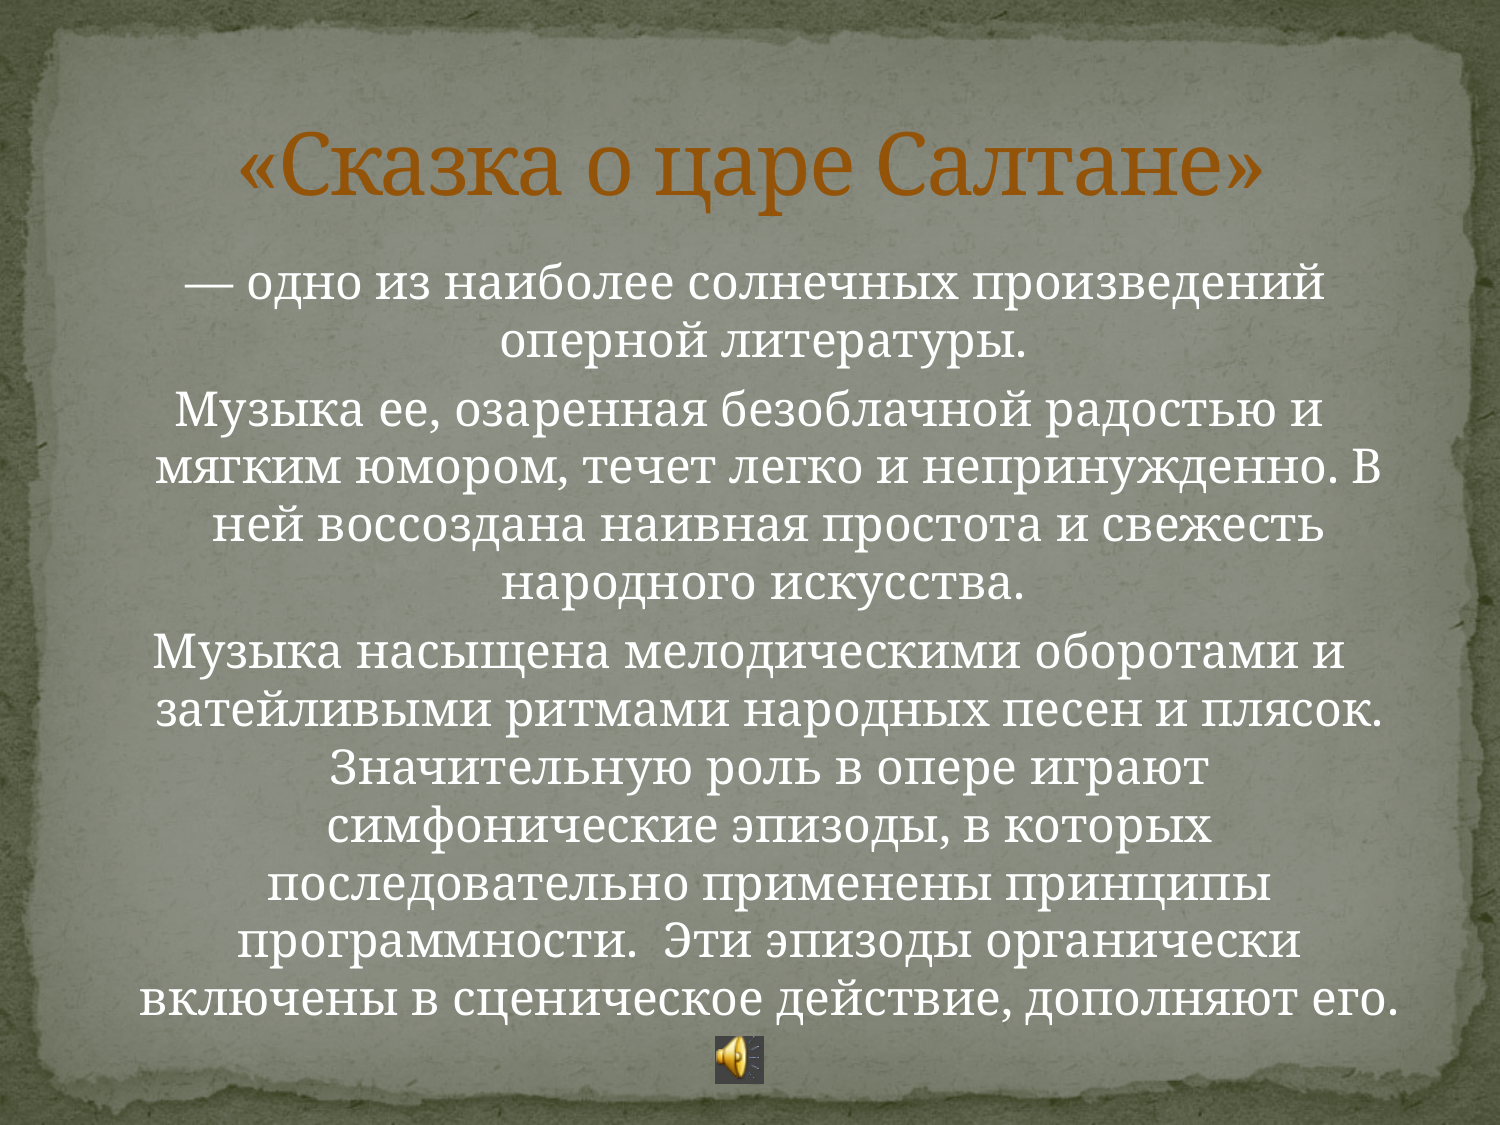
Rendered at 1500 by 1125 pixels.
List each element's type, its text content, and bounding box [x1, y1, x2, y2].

title «Сказка о царе Салтане» [76, 66, 1427, 220]
picture [715, 1035, 764, 1085]
list — одно из наиболее солнечных произведений оперной литературы. Музыка ее, озаренная безоблачной радостью и мягким юмором, течет легко и непринужденно. В ней воссоздана наивная простота и свежесть народного искусства. Музыка насыщена мелодическими оборотами и затейливыми ритмами народных песен и плясок. Значительную роль в опере играют симфонические эпизоды, в которых последовательно применены принципы программности. Эти эпизоды органически включены в сценическое действие, дополняют его. [75, 243, 1425, 1047]
